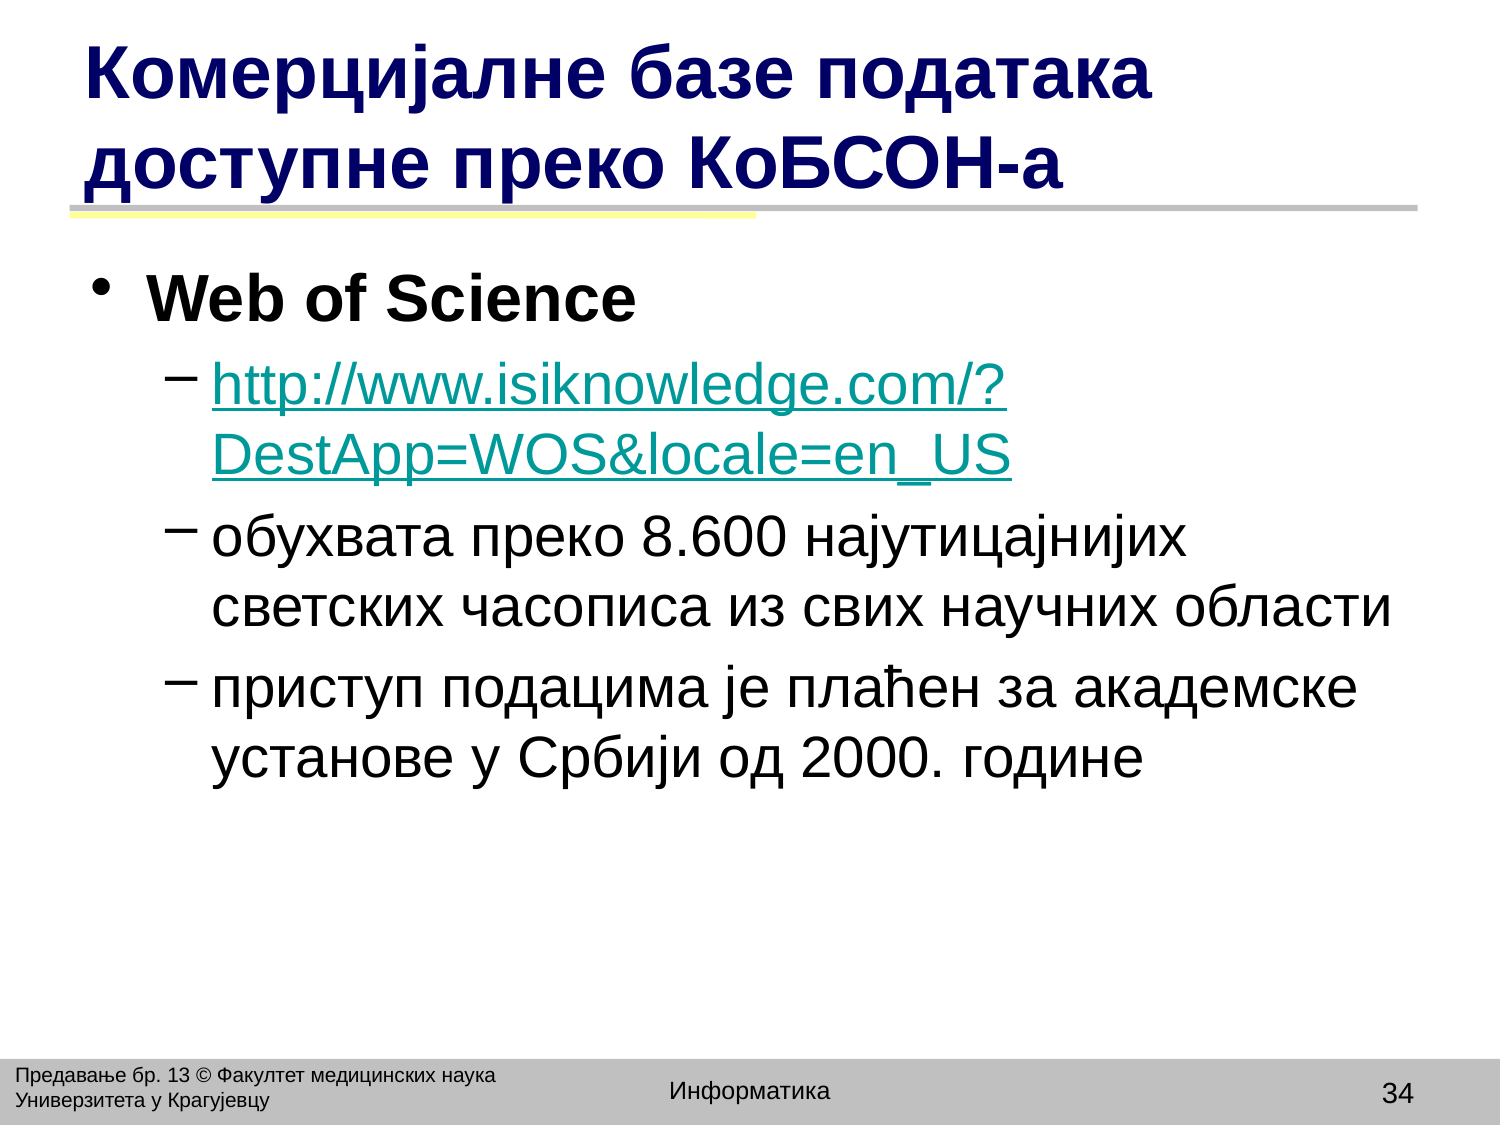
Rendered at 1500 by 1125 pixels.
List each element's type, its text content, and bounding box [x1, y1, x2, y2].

slide_number Предавање бр. 13 © Факултет медицинских наука Универзитета у Крагујевцу [0, 1053, 617, 1108]
list Web of Science http://www.isiknowledge.com/?DestApp=WOS&locale=en_US обухвата преко 8.600 најутицајнијих светских часописа из свих научних области приступ подацима је плаћен за академске установе у Србији од 2000. године [74, 246, 1426, 1023]
title Комерцијалне базе података доступне преко КоБСОН-а [69, 19, 1426, 208]
footer Информатика [512, 1066, 988, 1125]
slide_number 34 [1079, 1066, 1430, 1125]
